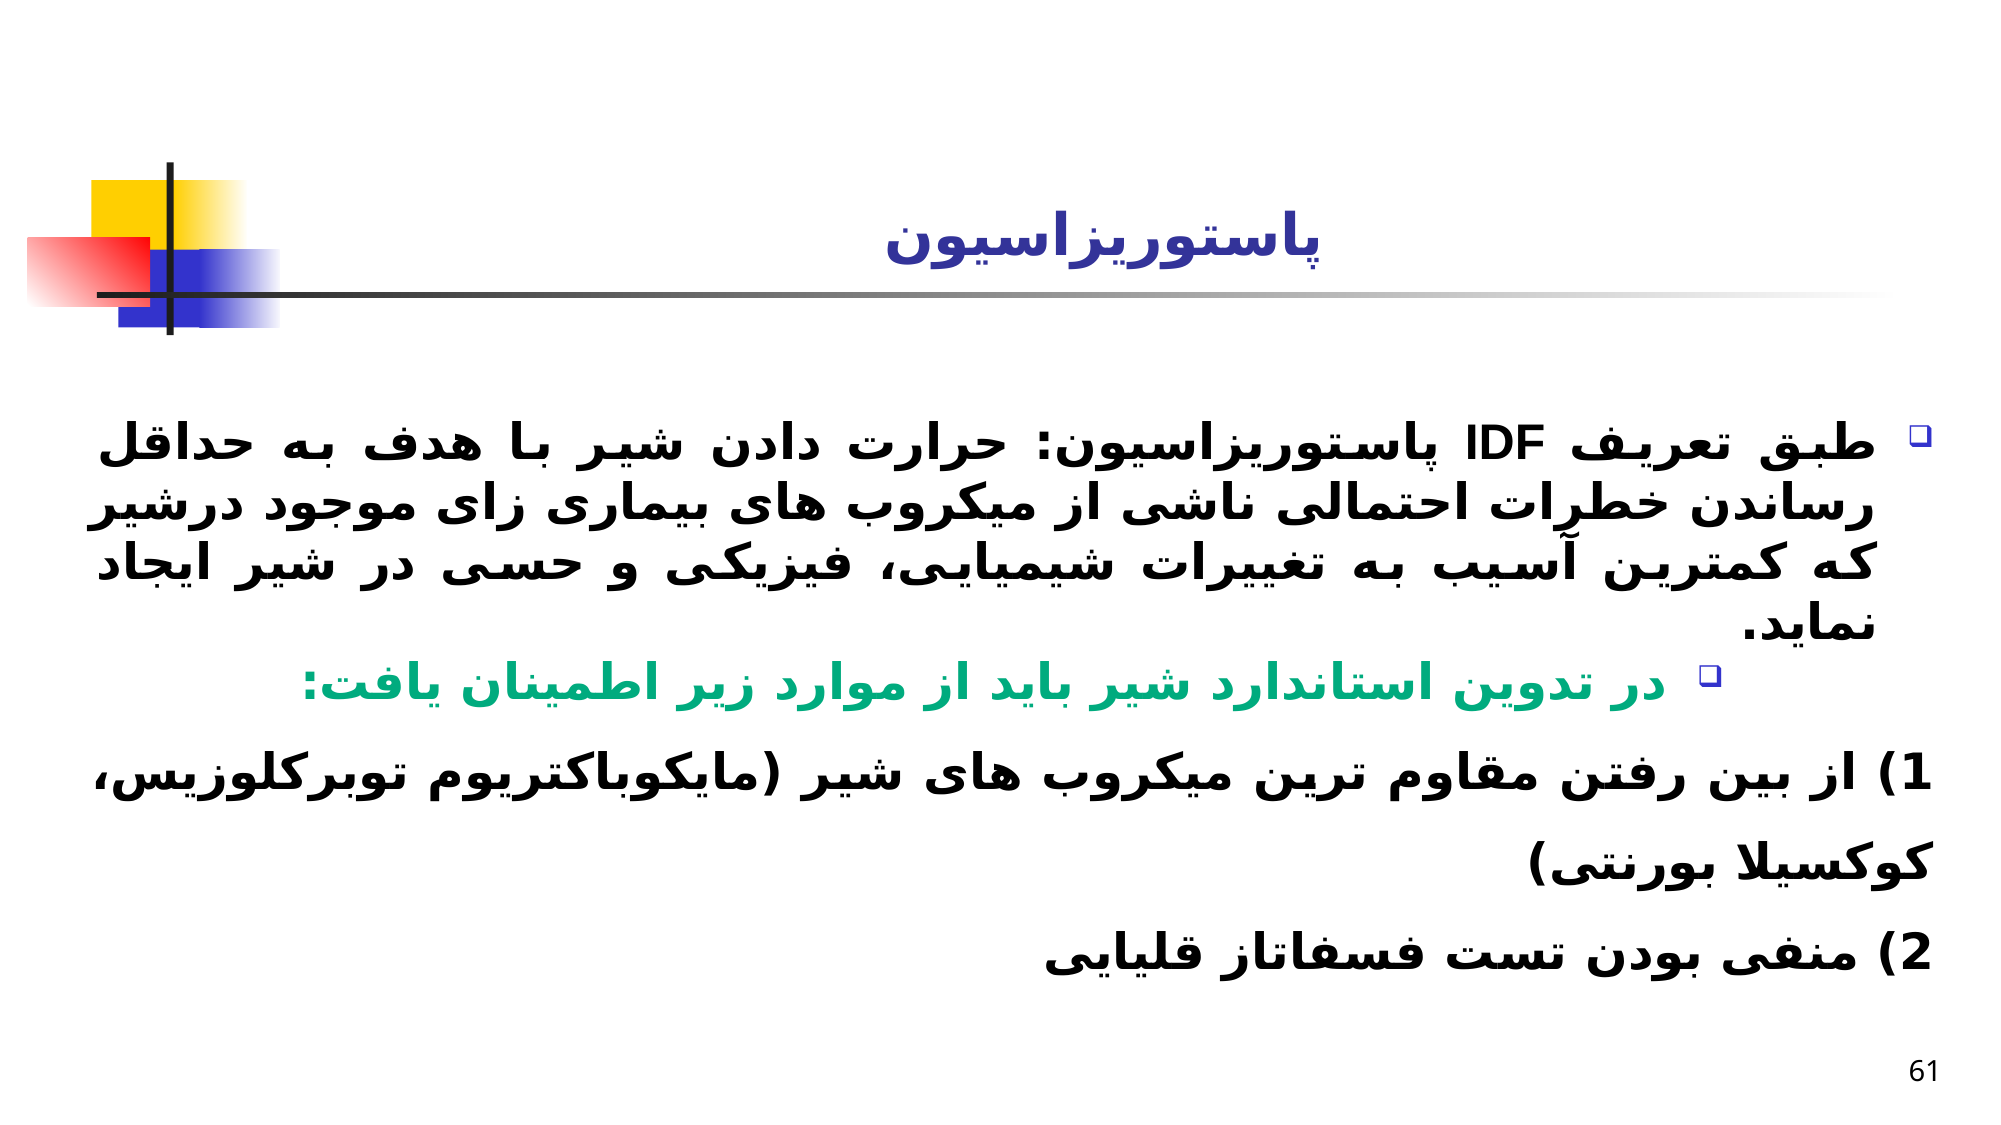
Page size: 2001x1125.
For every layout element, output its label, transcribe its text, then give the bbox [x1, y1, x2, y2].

text_box طبق تعریف IDF پاستوریزاسیون: حرارت دادن شیر با هدف به حداقل رساندن خطرات احتمالی ناشی از میکروب های بیماری زای موجود درشیر که کمترین آسیب به تغییرات شیمیایی، فیزیکی و حسی در شیر ایجاد نماید. در تدوین استاندارد شیر باید از موارد زیر اطمینان یافت: 1) از بین رفتن مقاوم ترین میکروب های شیر (مایکوباکتریوم توبرکلوزیس، کوکسیلا بورنتی) 2) منفی بودن تست فسفاتاز قلیایی [75, 402, 1949, 988]
slide_number 61 [1540, 1023, 1958, 1100]
title پاستوریزاسیون [251, 35, 1957, 275]
